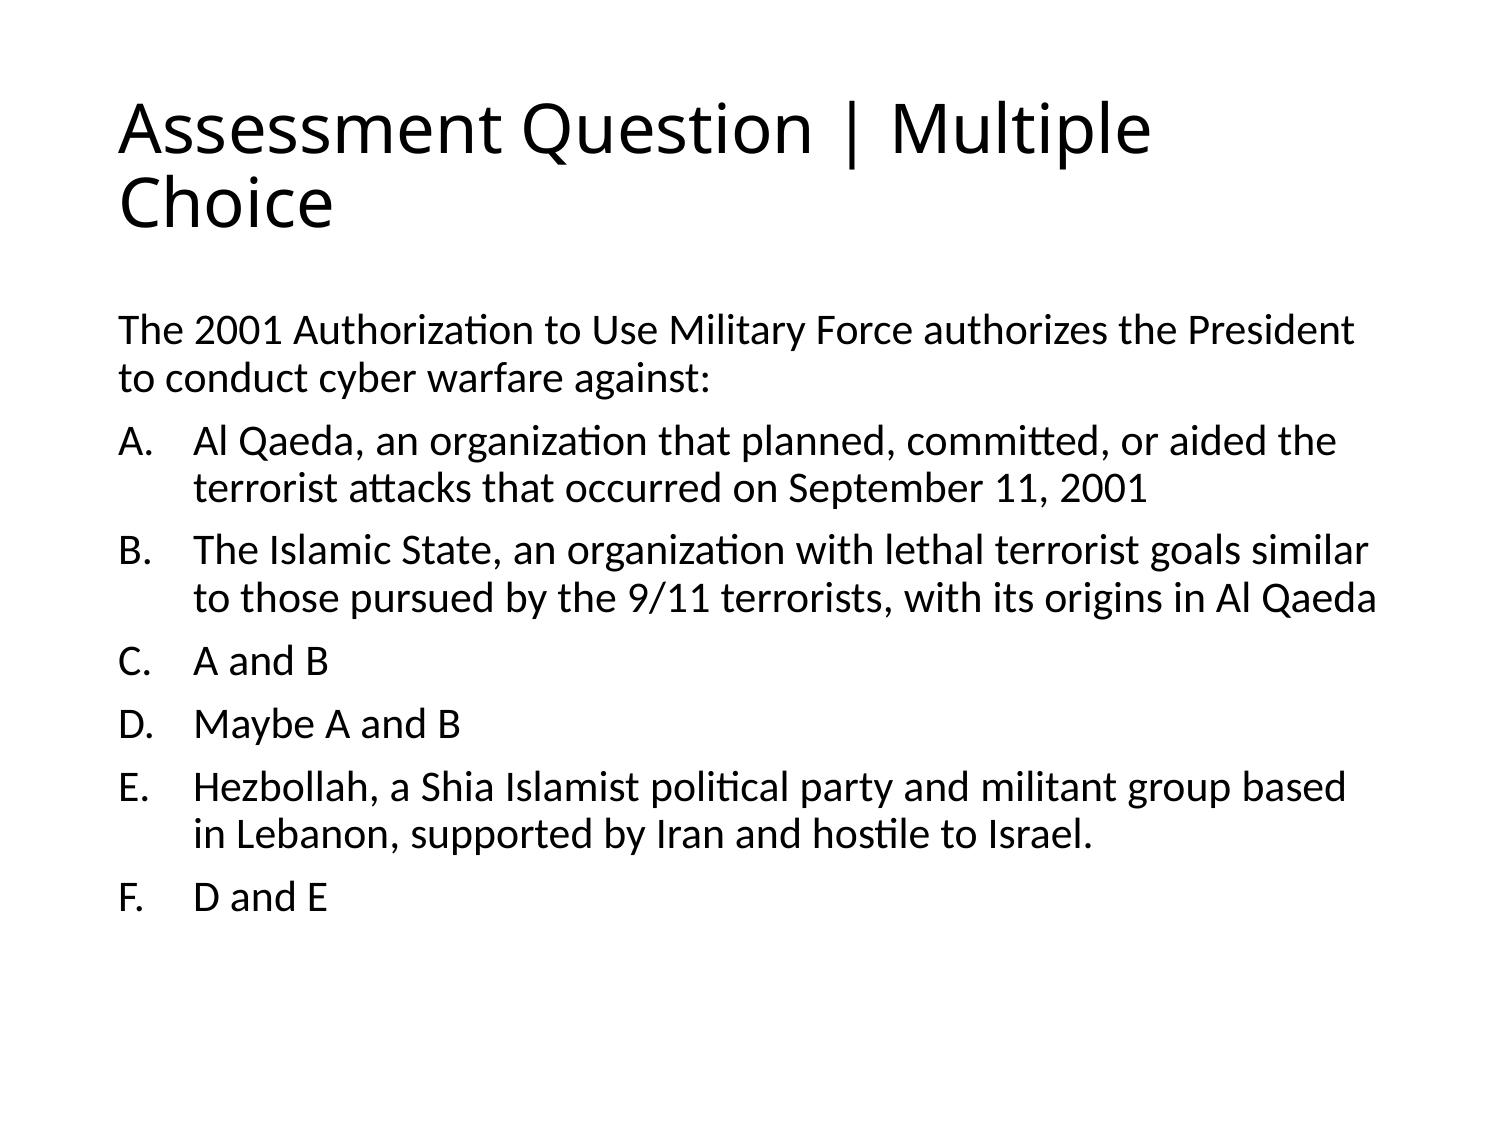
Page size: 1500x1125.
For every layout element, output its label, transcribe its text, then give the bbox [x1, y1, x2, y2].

title Assessment Question | Multiple Choice [102, 59, 1398, 278]
list The 2001 Authorization to Use Military Force authorizes the President to conduct cyber warfare against: Al Qaeda, an organization that planned, committed, or aided the terrorist attacks that occurred on September 11, 2001 The Islamic State, an organization with lethal terrorist goals similar to those pursued by the 9/11 terrorists, with its origins in Al Qaeda A and B Maybe A and B Hezbollah, a Shia Islamist political party and militant group based in Lebanon, supported by Iran and hostile to Israel. D and E [102, 299, 1398, 1014]
